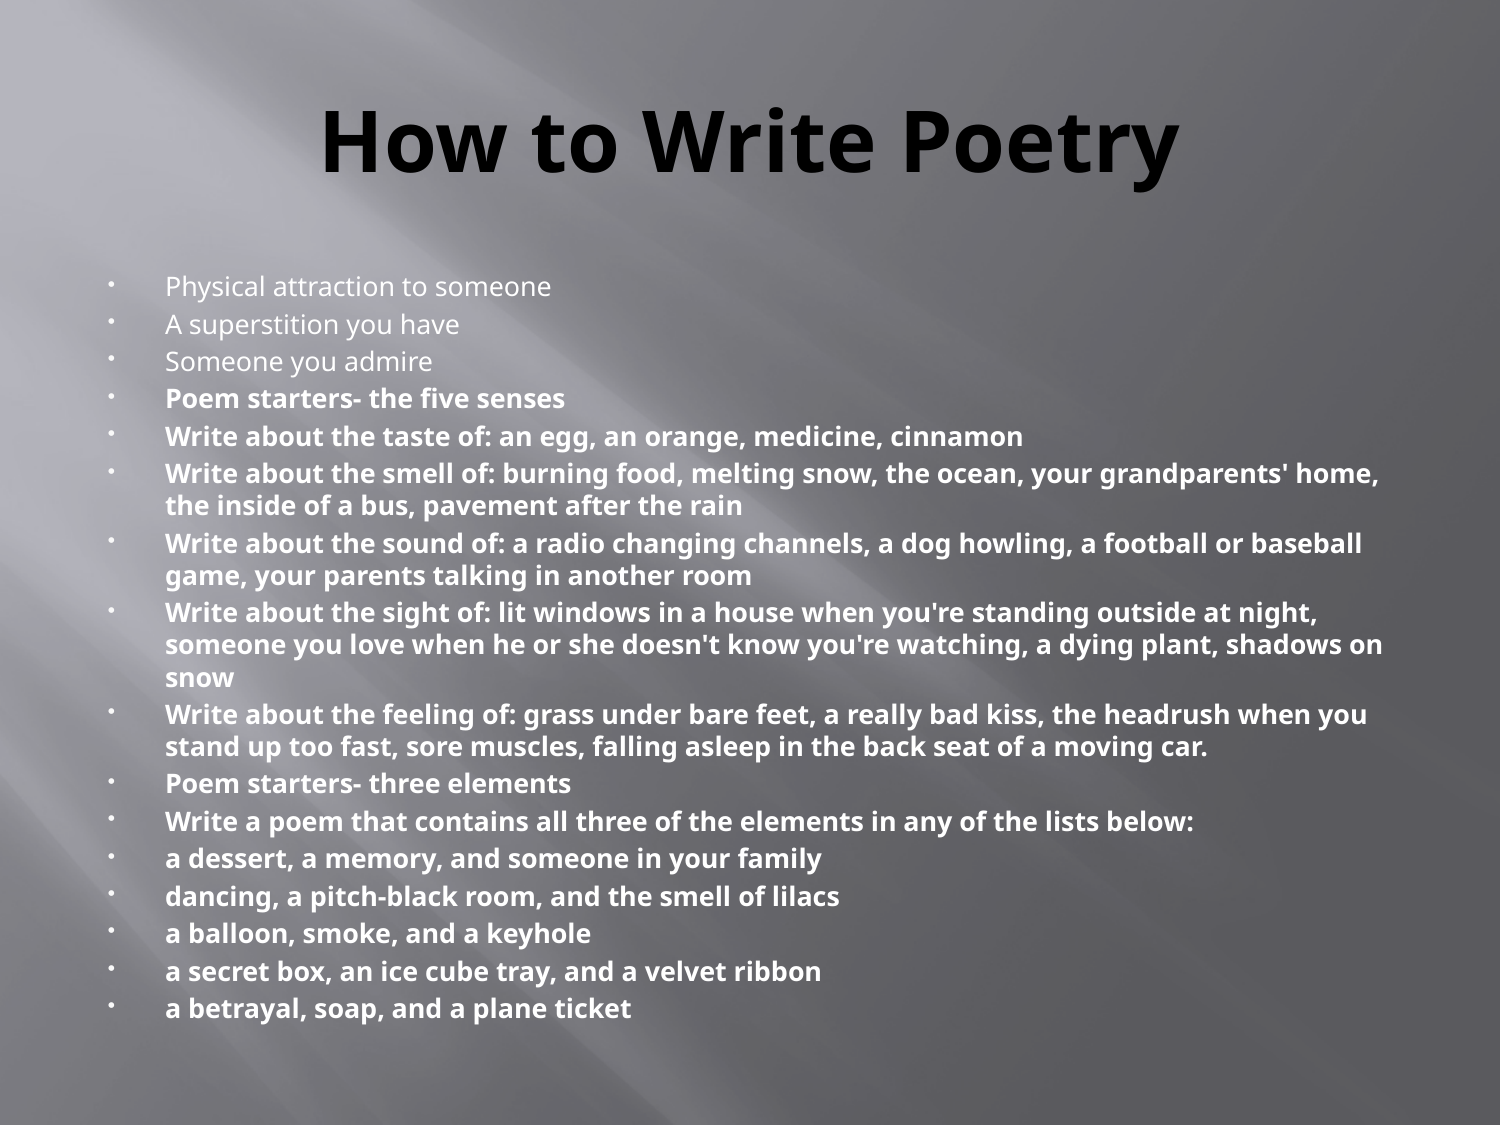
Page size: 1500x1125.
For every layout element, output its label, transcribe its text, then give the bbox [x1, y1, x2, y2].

list Physical attraction to someone A superstition you have Someone you admire Poem starters- the five senses Write about the taste of: an egg, an orange, medicine, cinnamon Write about the smell of: burning food, melting snow, the ocean, your grandparents' home, the inside of a bus, pavement after the rain Write about the sound of: a radio changing channels, a dog howling, a football or baseball game, your parents talking in another room Write about the sight of: lit windows in a house when you're standing outside at night, someone you love when he or she doesn't know you're watching, a dying plant, shadows on snow Write about the feeling of: grass under bare feet, a really bad kiss, the headrush when you stand up too fast, sore muscles, falling asleep in the back seat of a moving car. Poem starters- three elements Write a poem that contains all three of the elements in any of the lists below: a dessert, a memory, and someone in your family dancing, a pitch-black room, and the smell of lilacs a balloon, smoke, and a keyhole a secret box, an ice cube tray, and a velvet ribbon a betrayal, soap, and a plane ticket [75, 262, 1425, 1035]
title How to Write Poetry [75, 45, 1425, 233]
